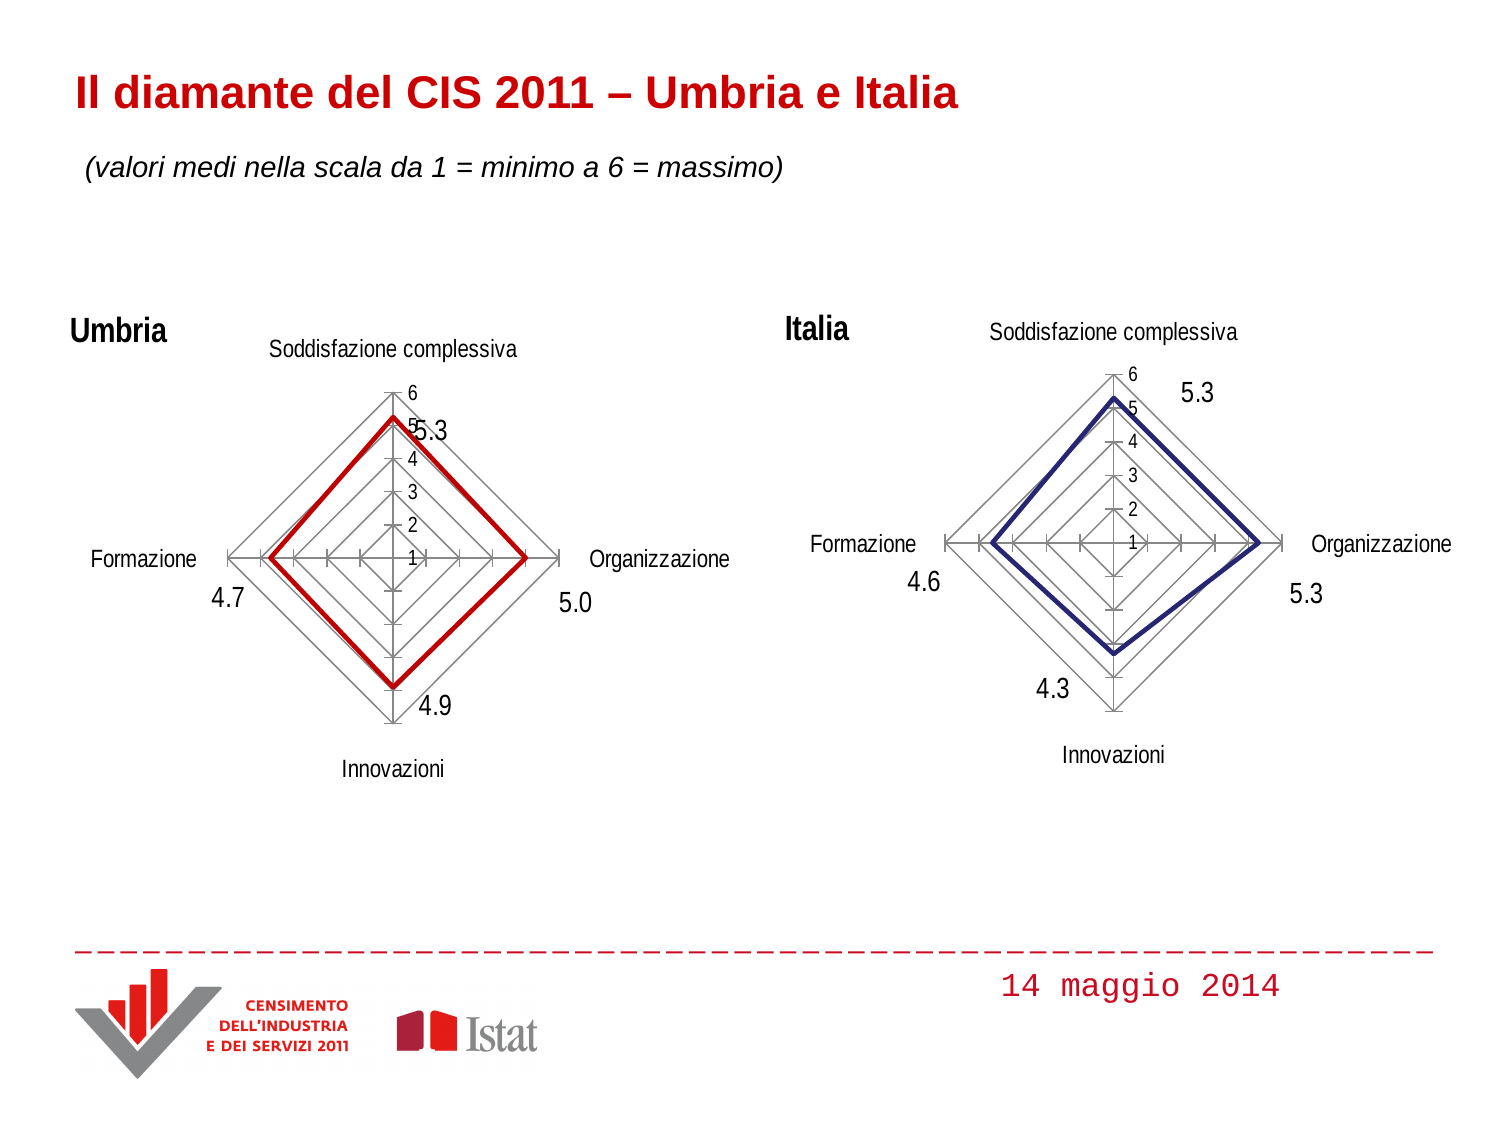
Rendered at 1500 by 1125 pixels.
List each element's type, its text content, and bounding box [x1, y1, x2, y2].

picture [74, 969, 538, 1082]
chart [761, 257, 1477, 804]
text_box (valori medi nella scala da 1 = minimo a 6 = massimo) [70, 140, 1383, 191]
text_box 14 maggio 2014 [986, 955, 1471, 1011]
text_box Il diamante del CIS 2011 – Umbria e Italia [75, 54, 1162, 125]
chart [46, 257, 751, 833]
